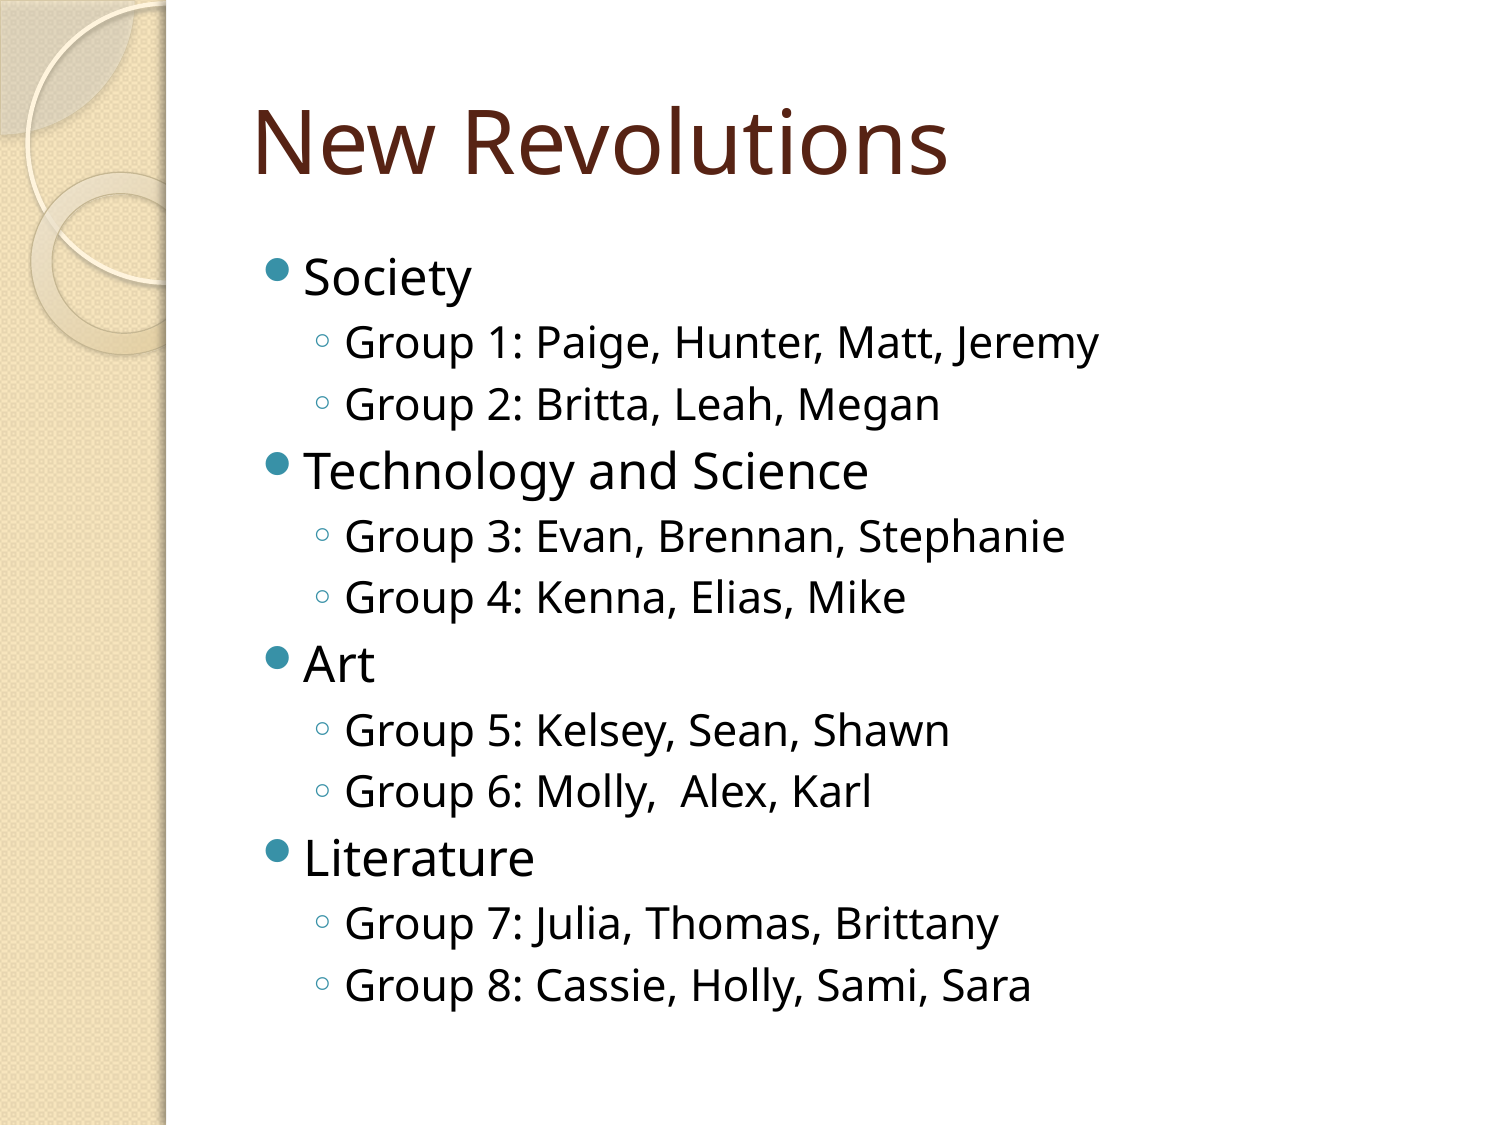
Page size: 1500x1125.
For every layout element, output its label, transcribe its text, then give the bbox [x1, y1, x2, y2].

list Society Group 1: Paige, Hunter, Matt, Jeremy Group 2: Britta, Leah, Megan Technology and Science Group 3: Evan, Brennan, Stephanie Group 4: Kenna, Elias, Mike Art Group 5: Kelsey, Sean, Shawn Group 6: Molly, Alex, Karl Literature Group 7: Julia, Thomas, Brittany Group 8: Cassie, Holly, Sami, Sara [235, 237, 1466, 1025]
title New Revolutions [235, 45, 1466, 233]
